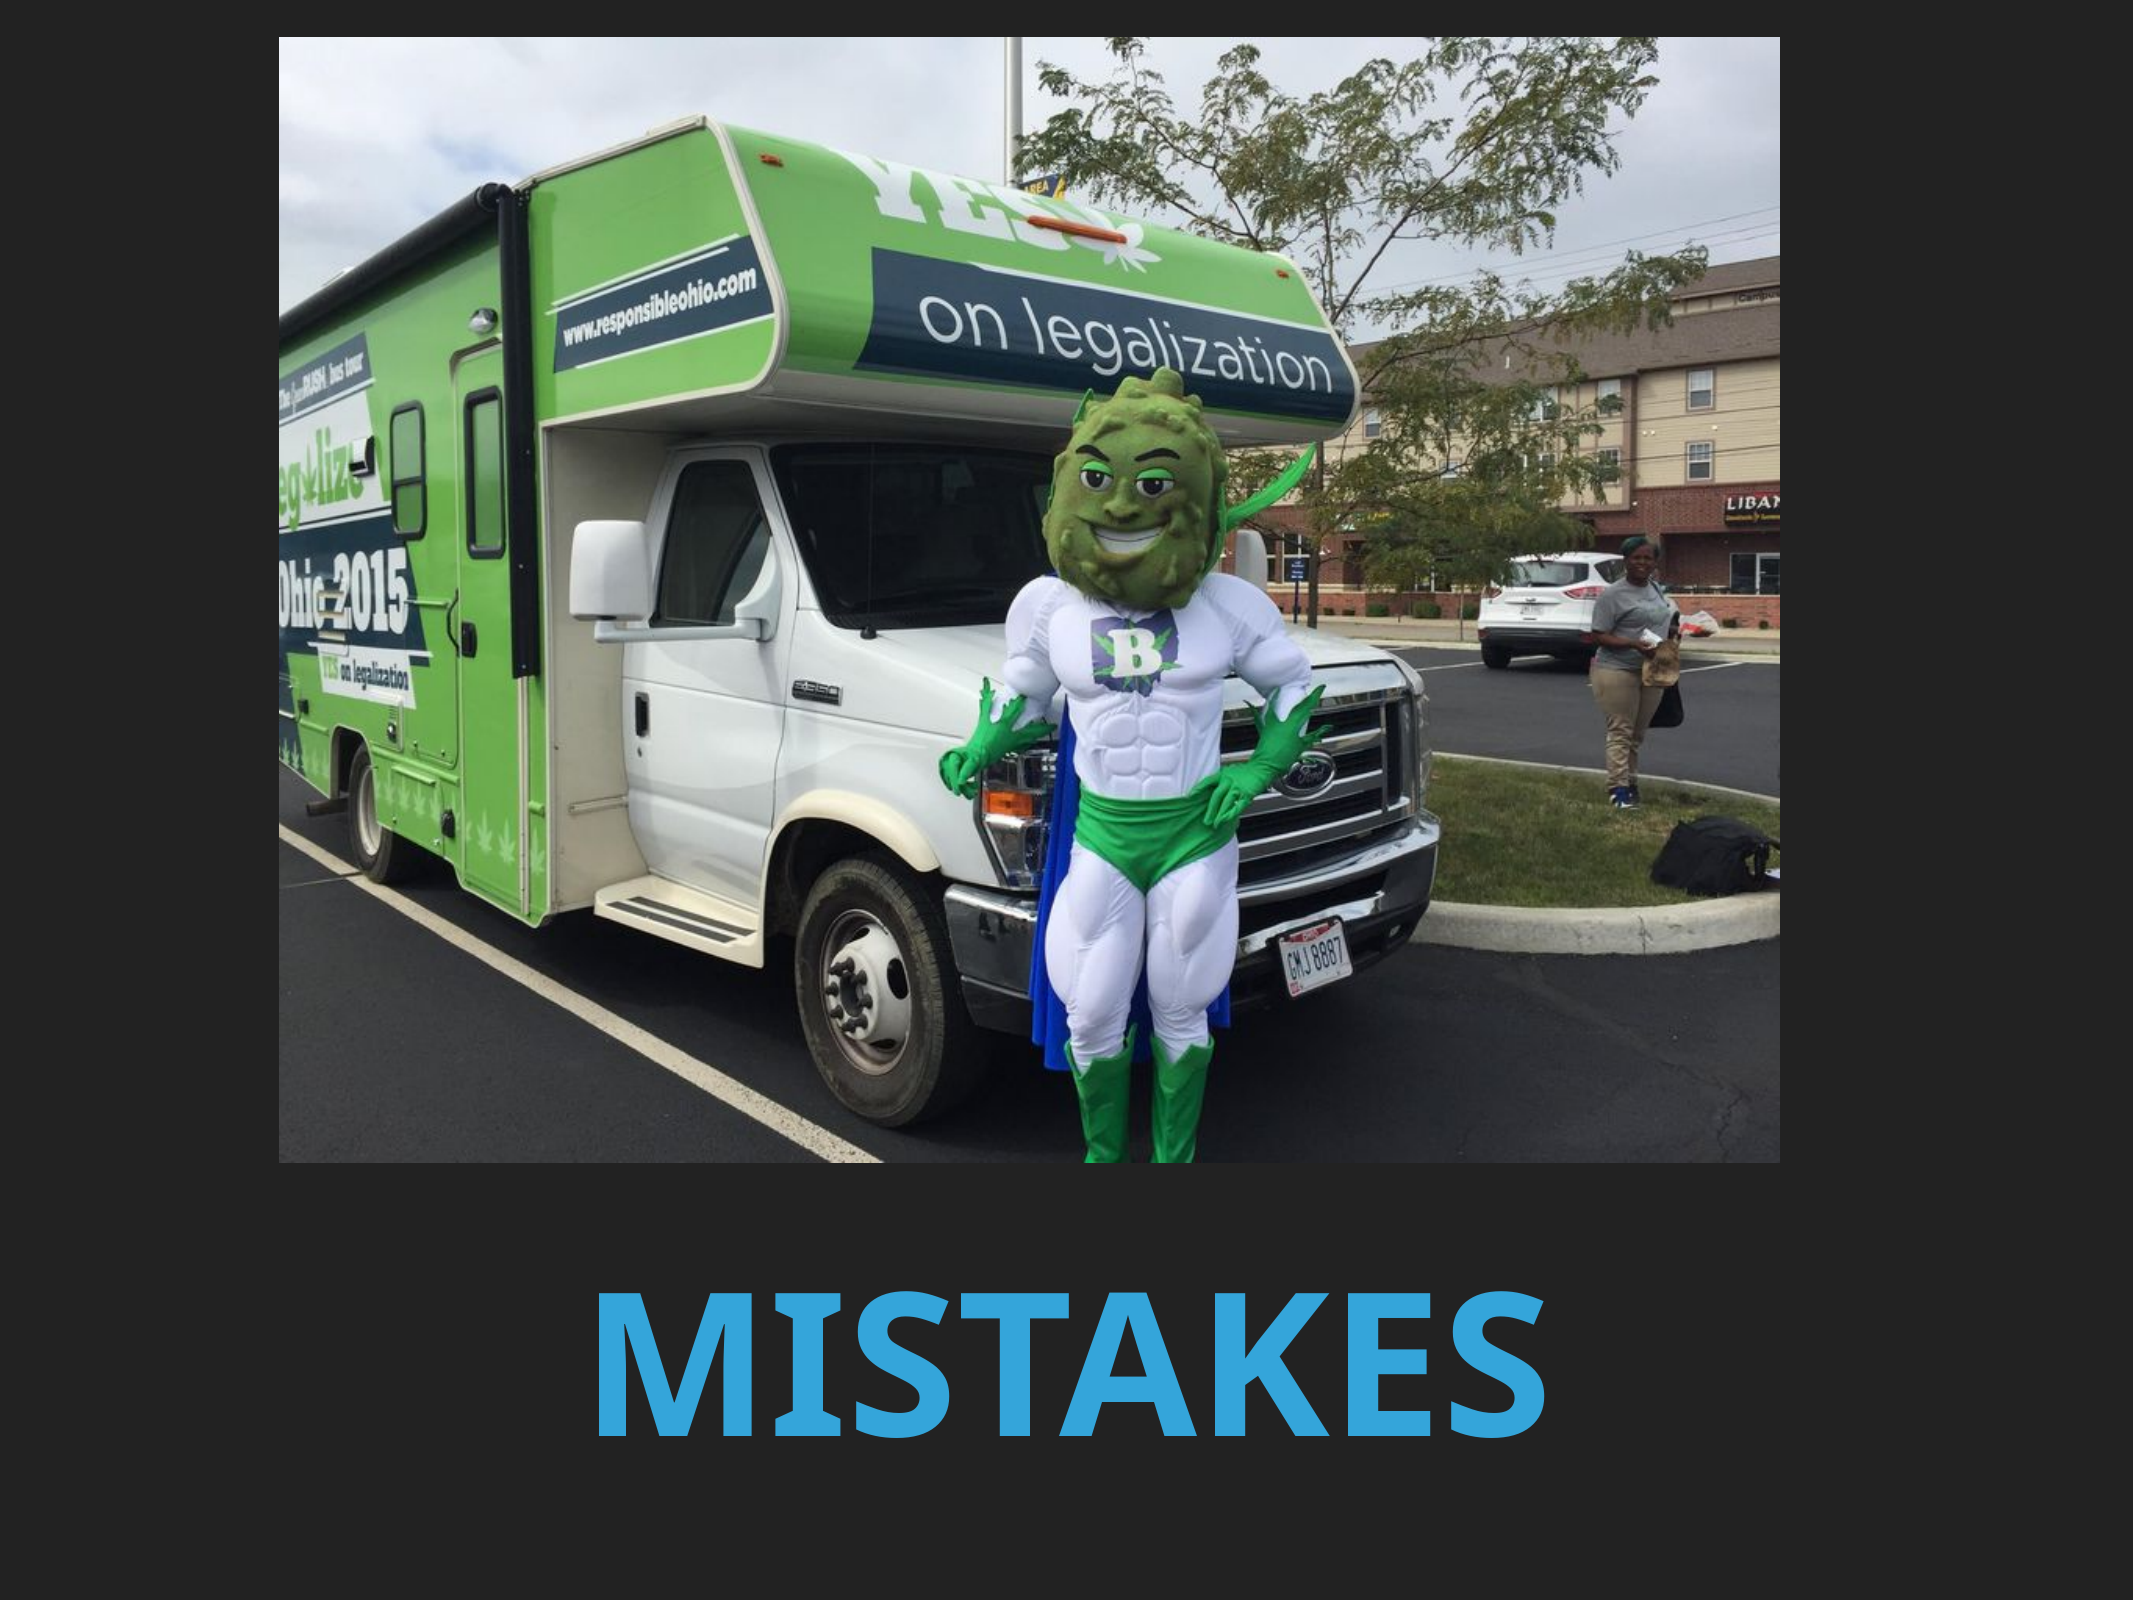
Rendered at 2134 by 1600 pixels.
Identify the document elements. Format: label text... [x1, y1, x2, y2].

picture [278, 37, 1780, 1163]
title Mistakes [0, 1274, 2134, 1570]
